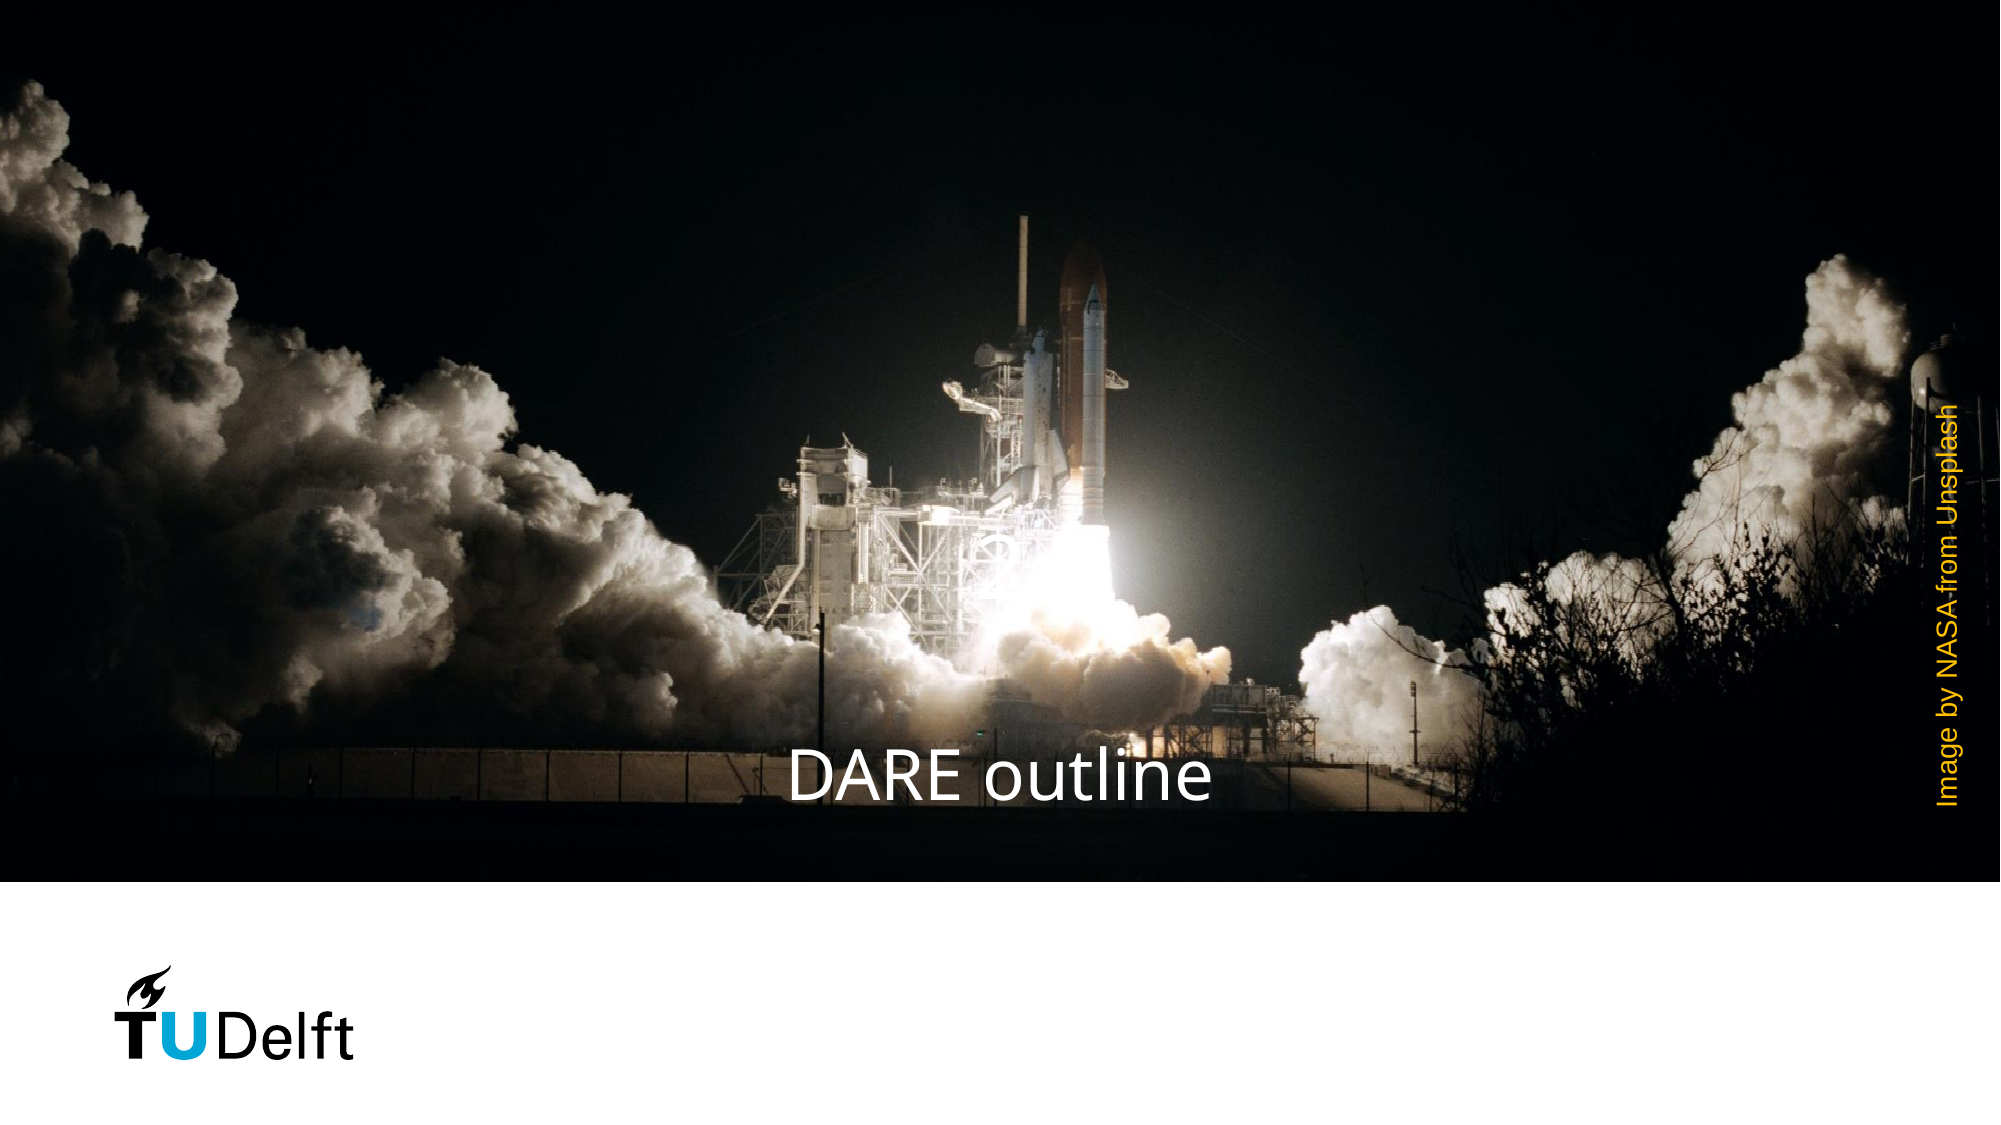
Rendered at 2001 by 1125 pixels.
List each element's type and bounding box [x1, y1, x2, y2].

picture [0, 0, 2000, 882]
